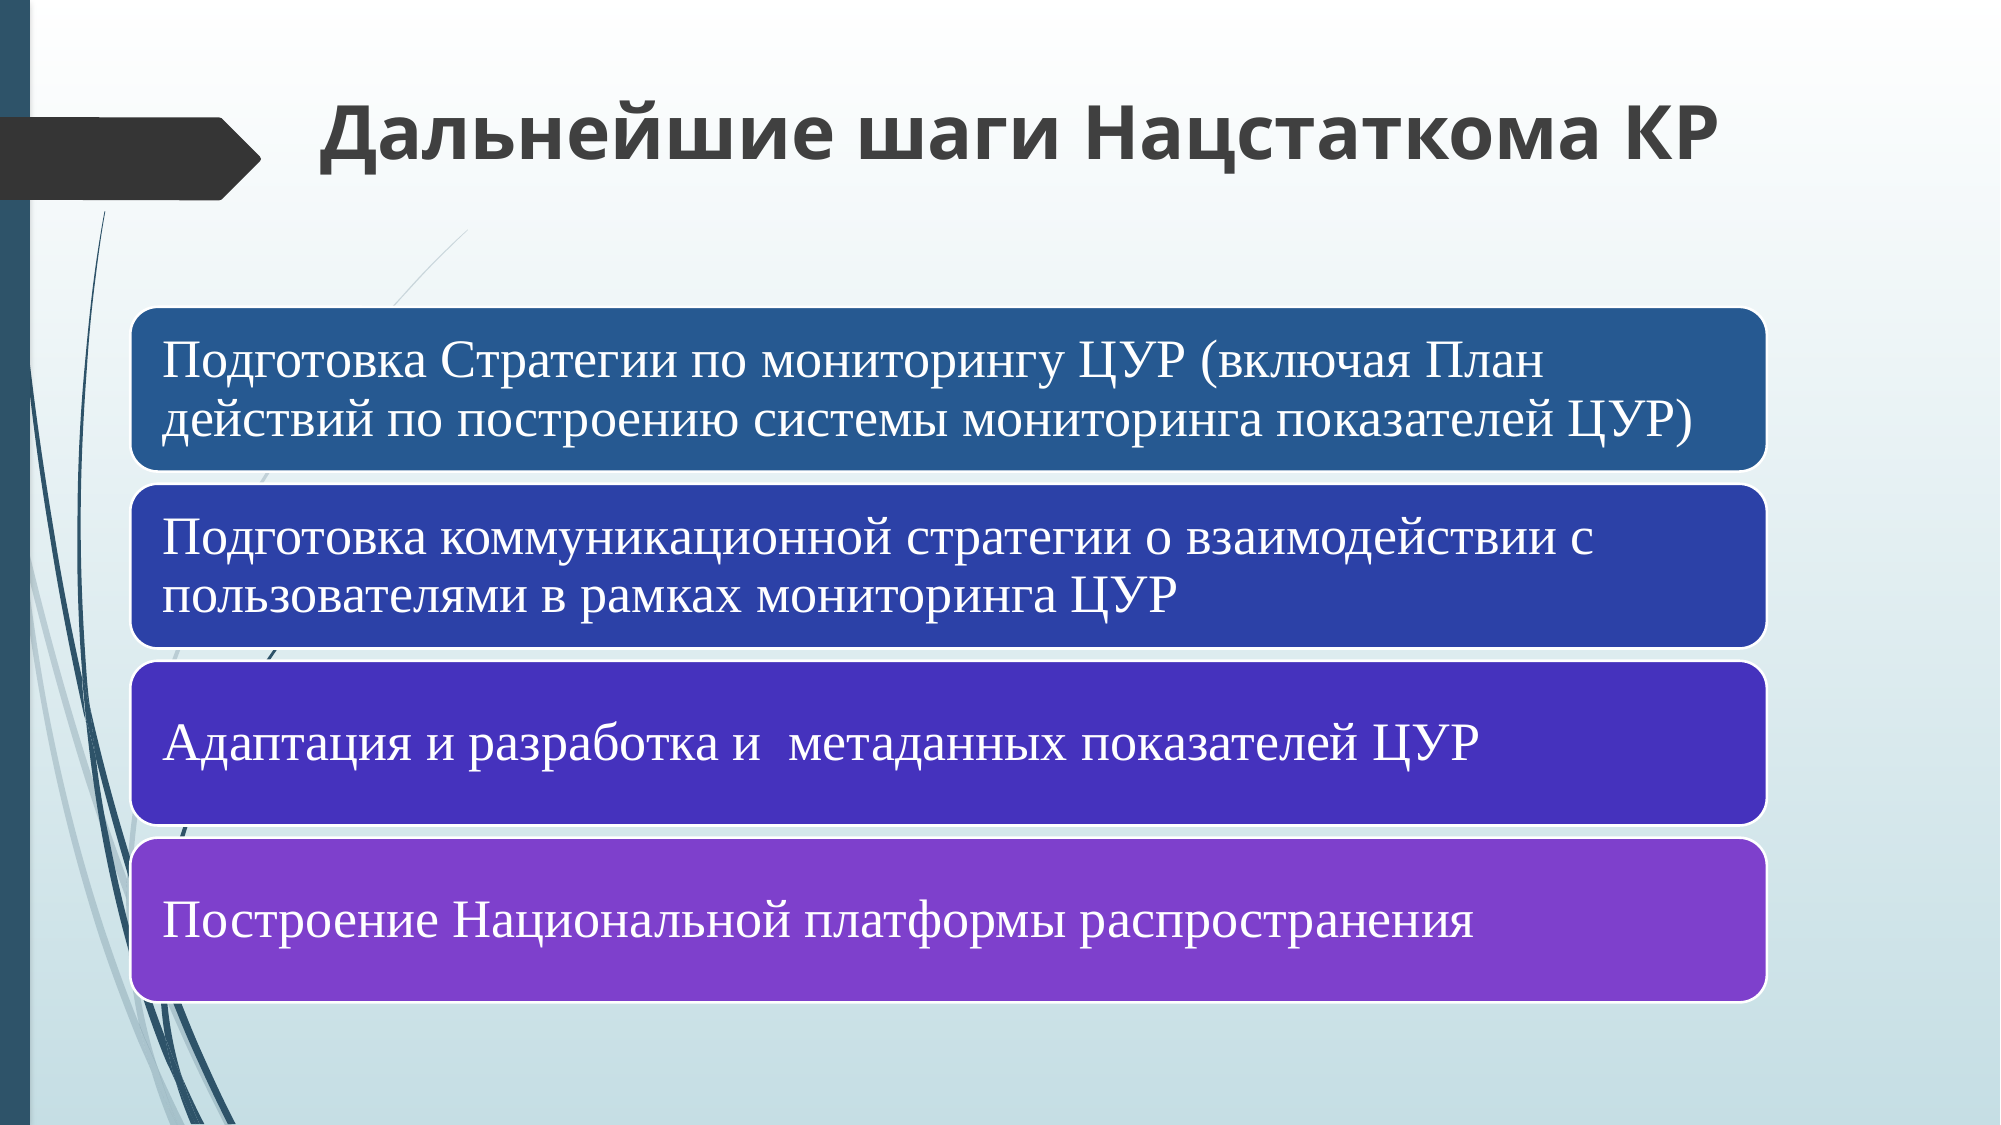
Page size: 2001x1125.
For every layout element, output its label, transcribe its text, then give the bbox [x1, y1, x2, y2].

title Дальнейшие шаги Нацстаткома КР [304, 76, 1767, 284]
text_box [130, 286, 1768, 1023]
